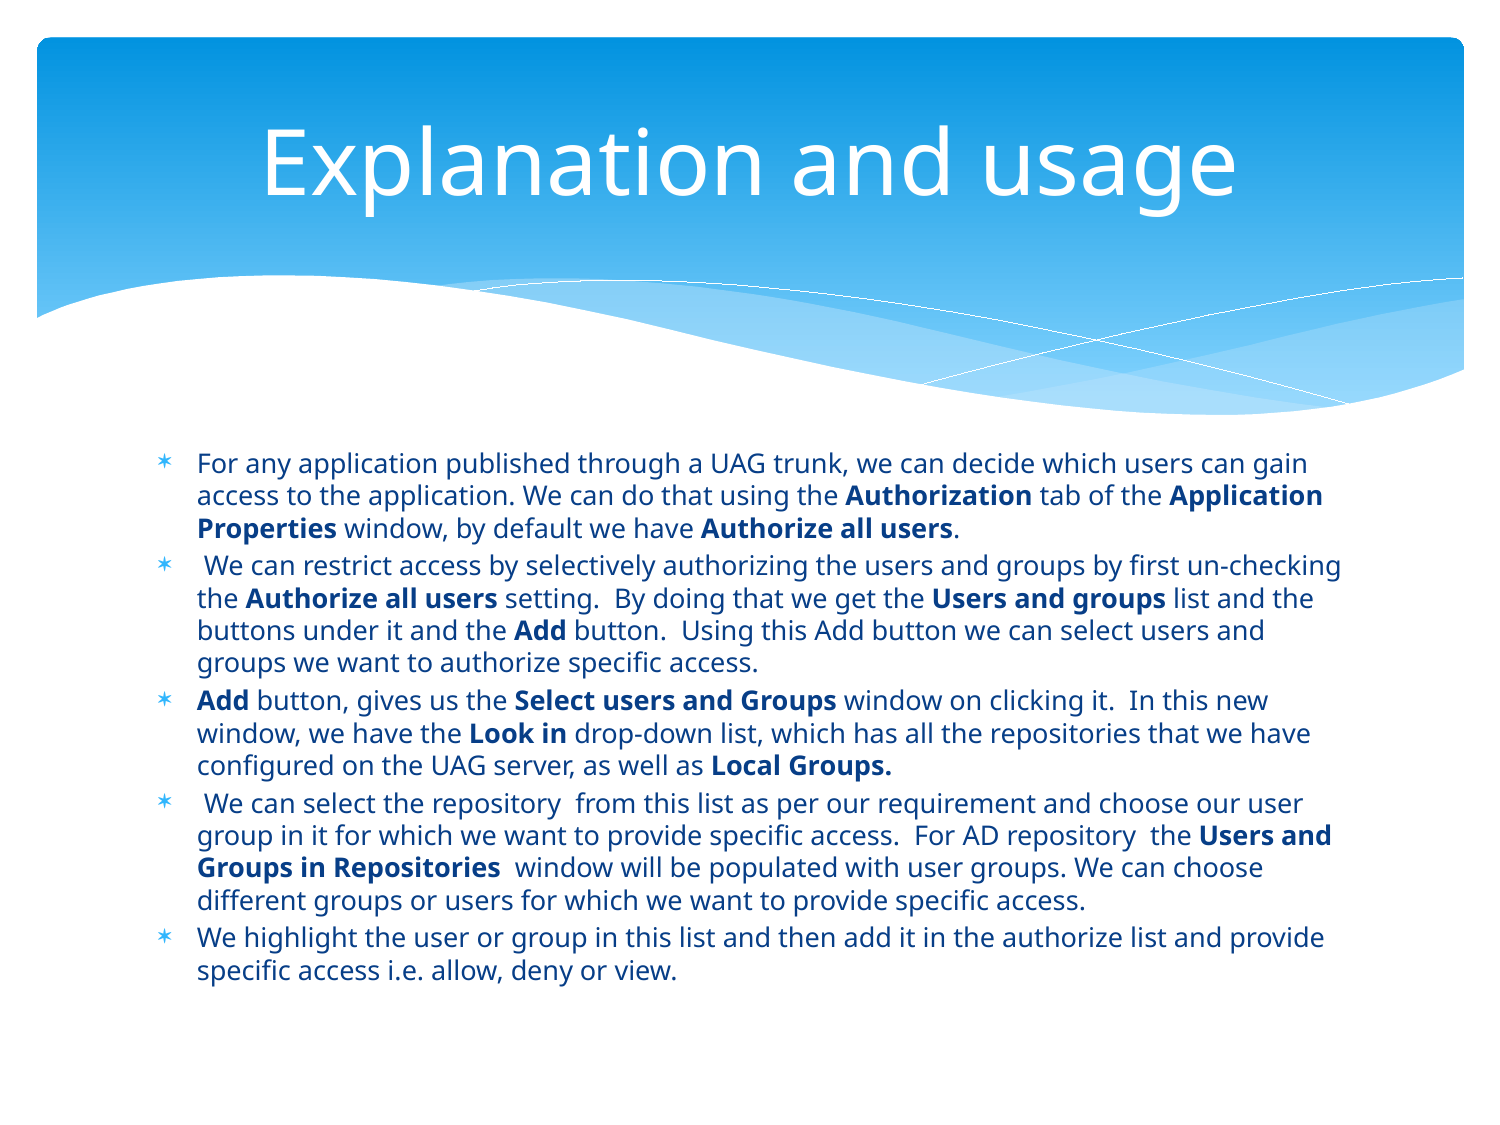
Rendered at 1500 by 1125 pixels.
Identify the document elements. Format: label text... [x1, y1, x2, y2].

title Explanation and usage [75, 55, 1425, 261]
list For any application published through a UAG trunk, we can decide which users can gain access to the application. We can do that using the Authorization tab of the Application Properties window, by default we have Authorize all users. We can restrict access by selectively authorizing the users and groups by first un-checking the Authorize all users setting. By doing that we get the Users and groups list and the buttons under it and the Add button. Using this Add button we can select users and groups we want to authorize specific access. Add button, gives us the Select users and Groups window on clicking it. In this new window, we have the Look in drop-down list, which has all the repositories that we have configured on the UAG server, as well as Local Groups. We can select the repository from this list as per our requirement and choose our user group in it for which we want to provide specific access. For AD repository the Users and Groups in Repositories window will be populated with user groups. We can choose different groups or users for which we want to provide specific access. We highlight the user or group in this list and then add it in the authorize list and provide specific access i.e. allow, deny or view. [143, 438, 1359, 1005]
